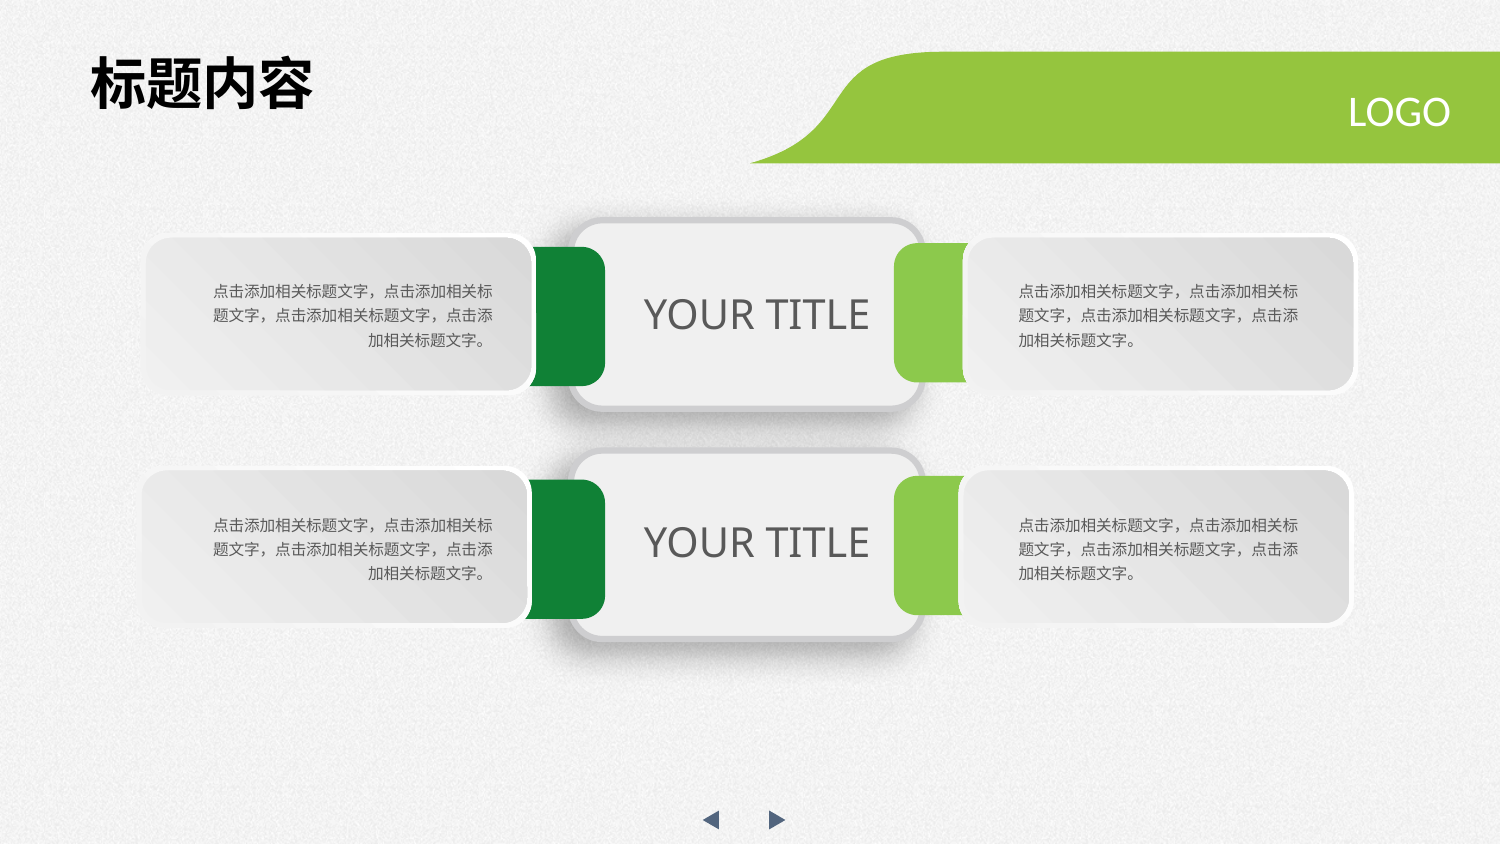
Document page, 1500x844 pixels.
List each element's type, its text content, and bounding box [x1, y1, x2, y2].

text_box LOGO [1333, 75, 1466, 143]
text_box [140, 232, 537, 396]
text_box [569, 218, 924, 411]
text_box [136, 465, 533, 628]
text_box [569, 448, 924, 642]
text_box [541, 246, 606, 387]
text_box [962, 232, 1359, 396]
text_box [893, 475, 953, 616]
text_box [893, 242, 957, 383]
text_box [958, 465, 1354, 628]
text_box 标题内容 [75, 41, 331, 124]
text_box YOUR TITLE [632, 282, 888, 344]
text_box [747, 49, 1500, 166]
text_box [537, 479, 606, 620]
picture [0, 0, 1500, 844]
text_box YOUR TITLE [632, 510, 888, 572]
